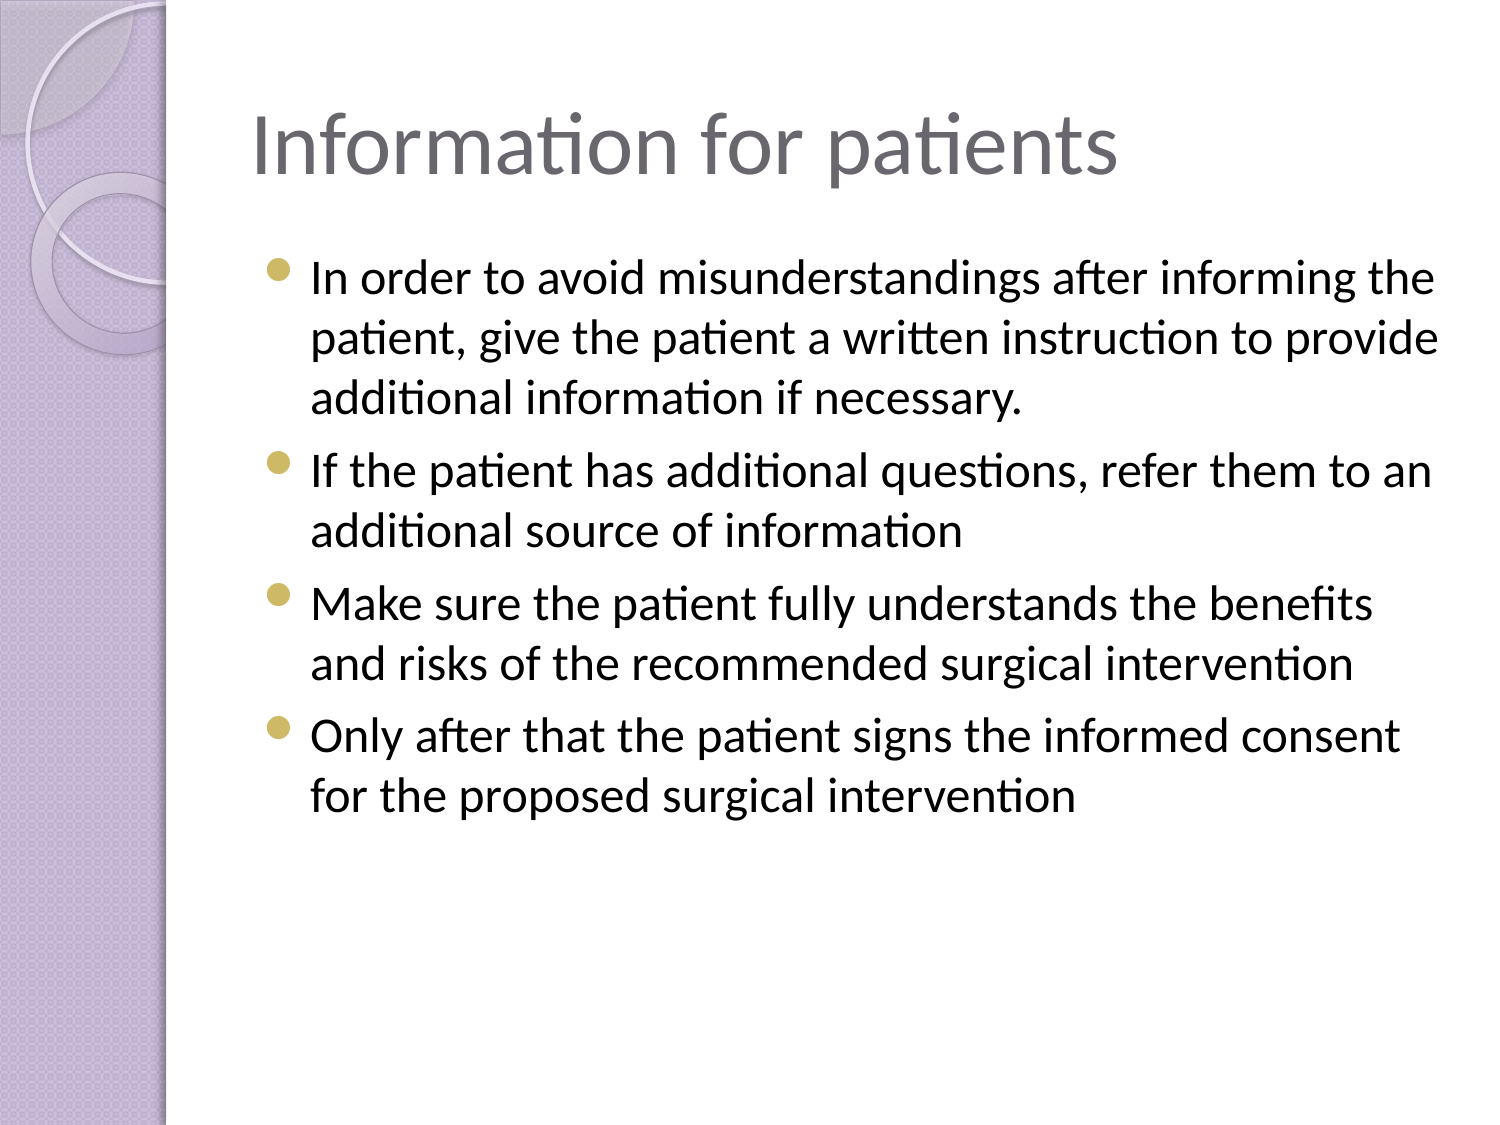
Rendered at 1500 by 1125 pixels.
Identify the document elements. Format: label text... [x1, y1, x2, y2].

title Information for patients [235, 45, 1466, 233]
list In order to avoid misunderstandings after informing the patient, give the patient a written instruction to provide additional information if necessary. If the patient has additional questions, refer them to an additional source of information Make sure the patient fully understands the benefits and risks of the recommended surgical intervention Only after that the patient signs the informed consent for the proposed surgical intervention [235, 237, 1466, 1025]
